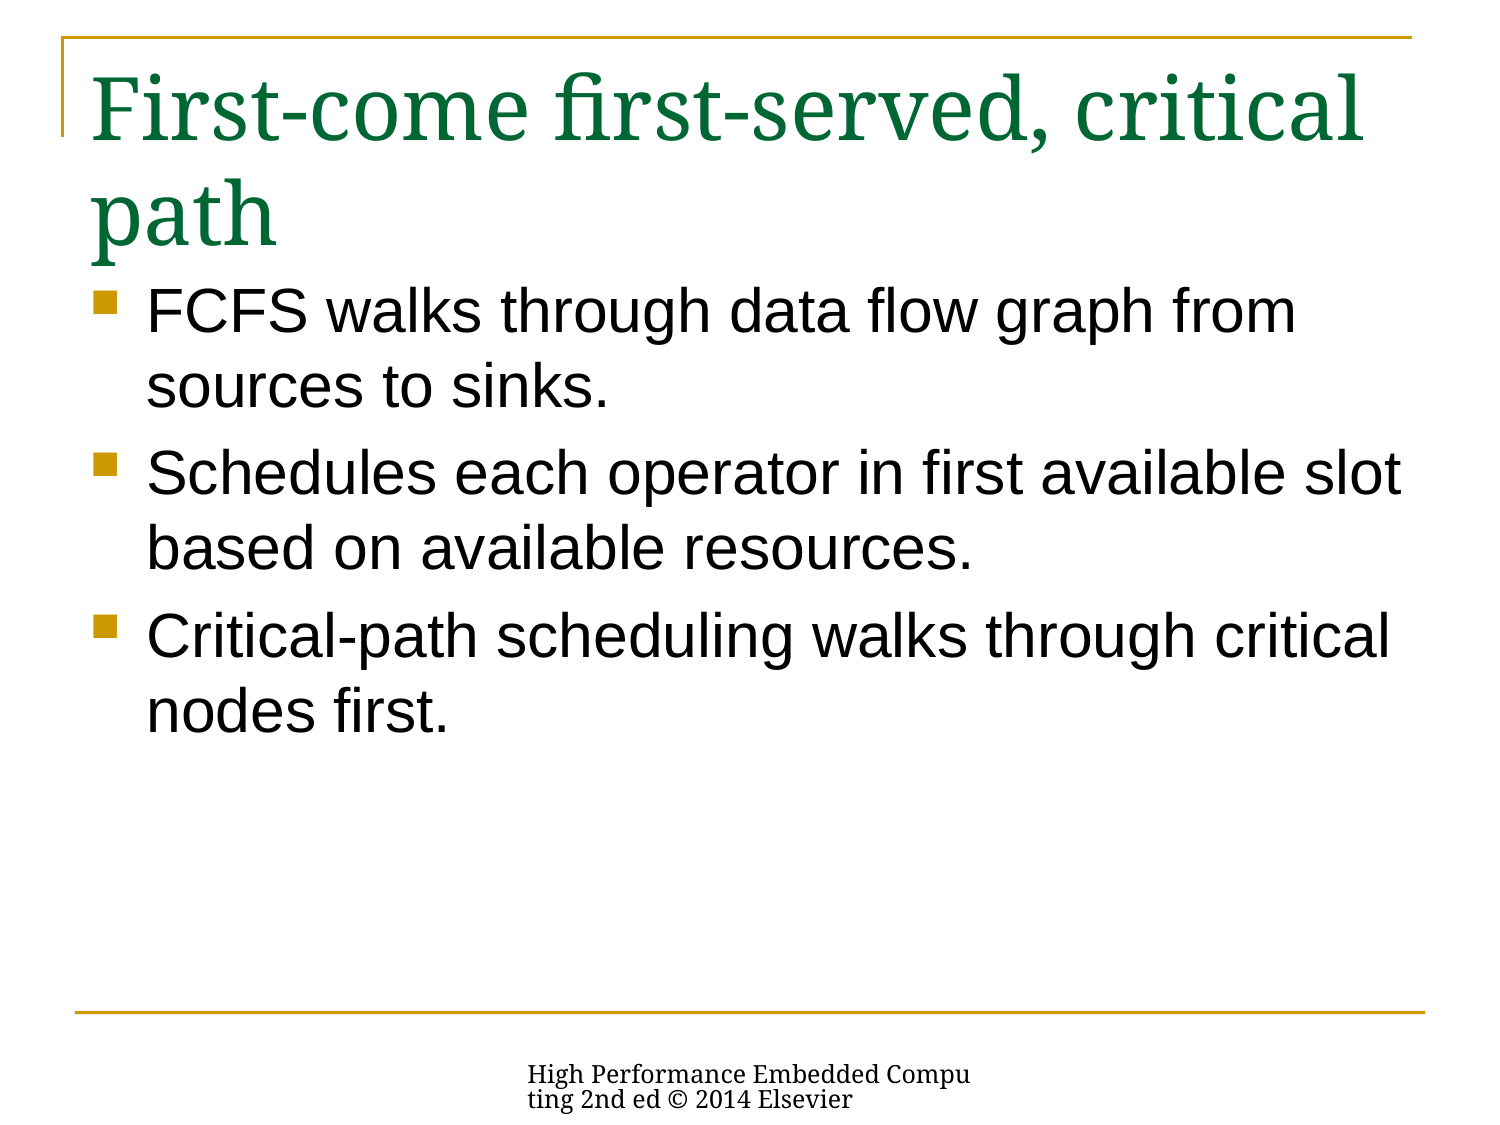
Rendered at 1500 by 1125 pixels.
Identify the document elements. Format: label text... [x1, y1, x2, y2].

list FCFS walks through data flow graph from sources to sinks. Schedules each operator in first available slot based on available resources. Critical-path scheduling walks through critical nodes first. [75, 262, 1425, 1006]
footer High Performance Embedded Computing 2nd ed © 2014 Elsevier [512, 1025, 988, 1100]
title First-come first-served, critical path [75, 45, 1425, 233]
